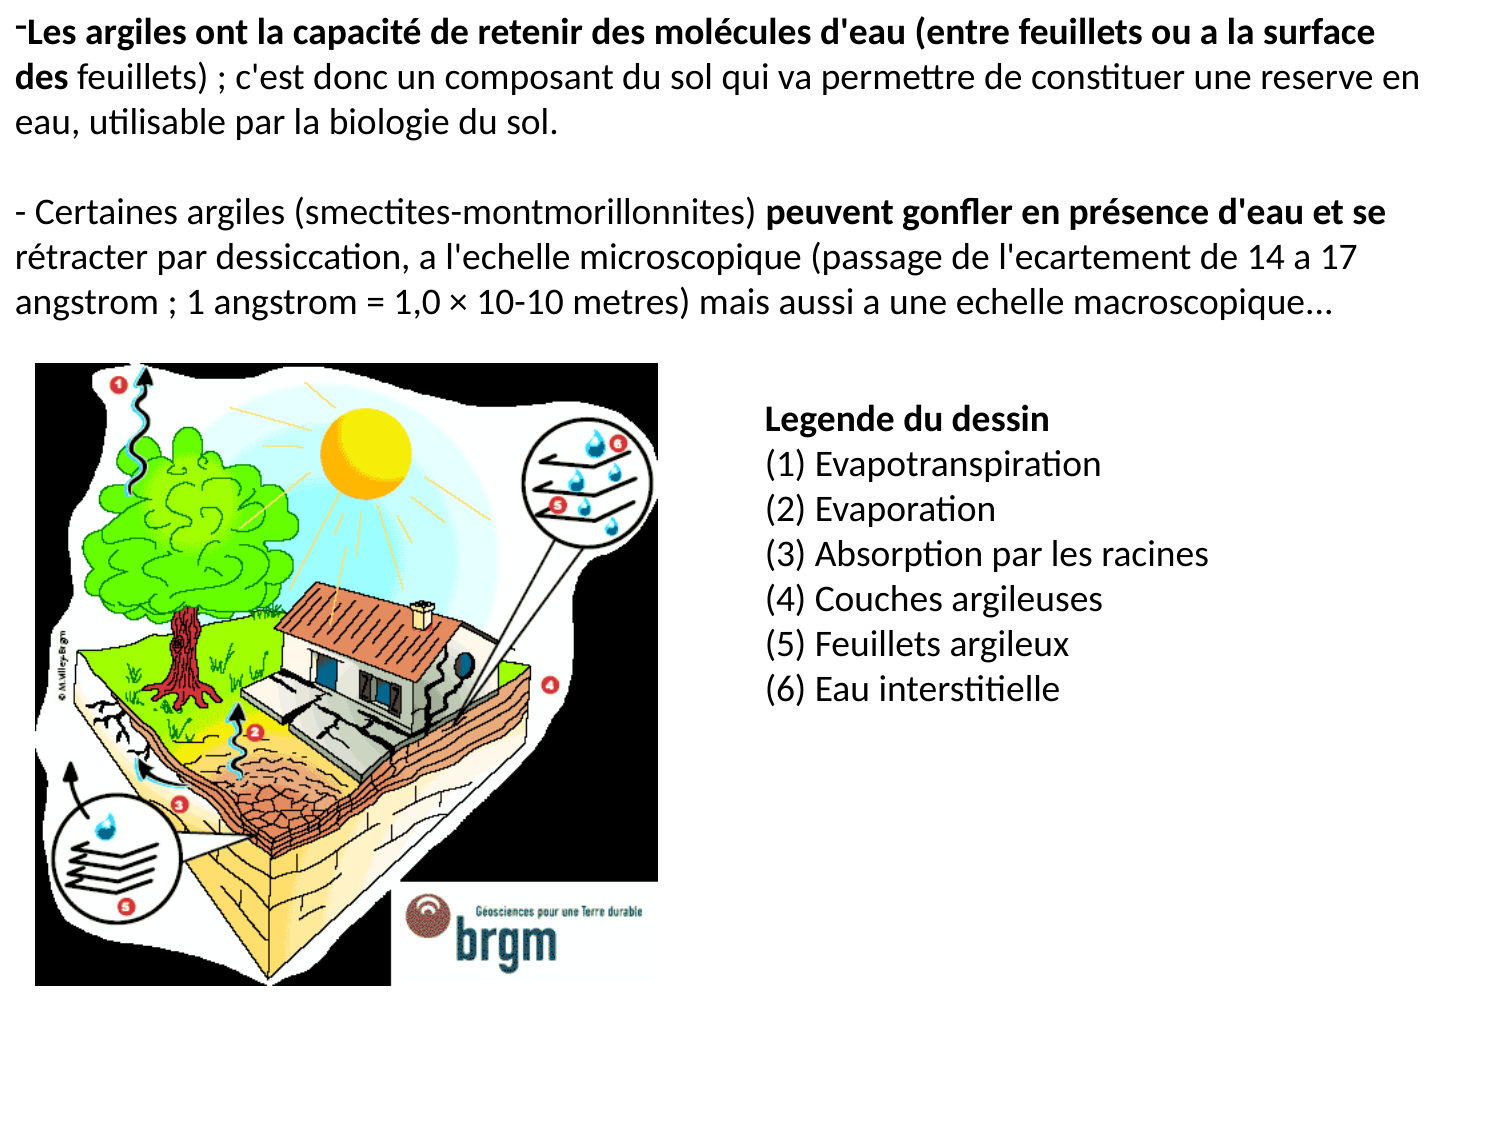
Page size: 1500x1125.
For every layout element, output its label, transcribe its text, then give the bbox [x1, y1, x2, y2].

picture [34, 362, 658, 987]
text_box Legende du dessin (1) Evapotranspiration (2) Evaporation (3) Absorption par les racines (4) Couches argileuses (5) Feuillets argileux (6) Eau interstitielle [750, 386, 1254, 717]
text_box Les argiles ont la capacité de retenir des molécules d'eau (entre feuillets ou a la surface des feuillets) ; c'est donc un composant du sol qui va permettre de constituer une reserve en eau, utilisable par la biologie du sol. - Certaines argiles (smectites-montmorillonnites) peuvent gonfler en présence d'eau et se rétracter par dessiccation, a l'echelle microscopique (passage de l'ecartement de 14 a 17 angstrom ; 1 angstrom = 1,0 × 10-10 metres) mais aussi a une echelle macroscopique... [0, 0, 1442, 330]
